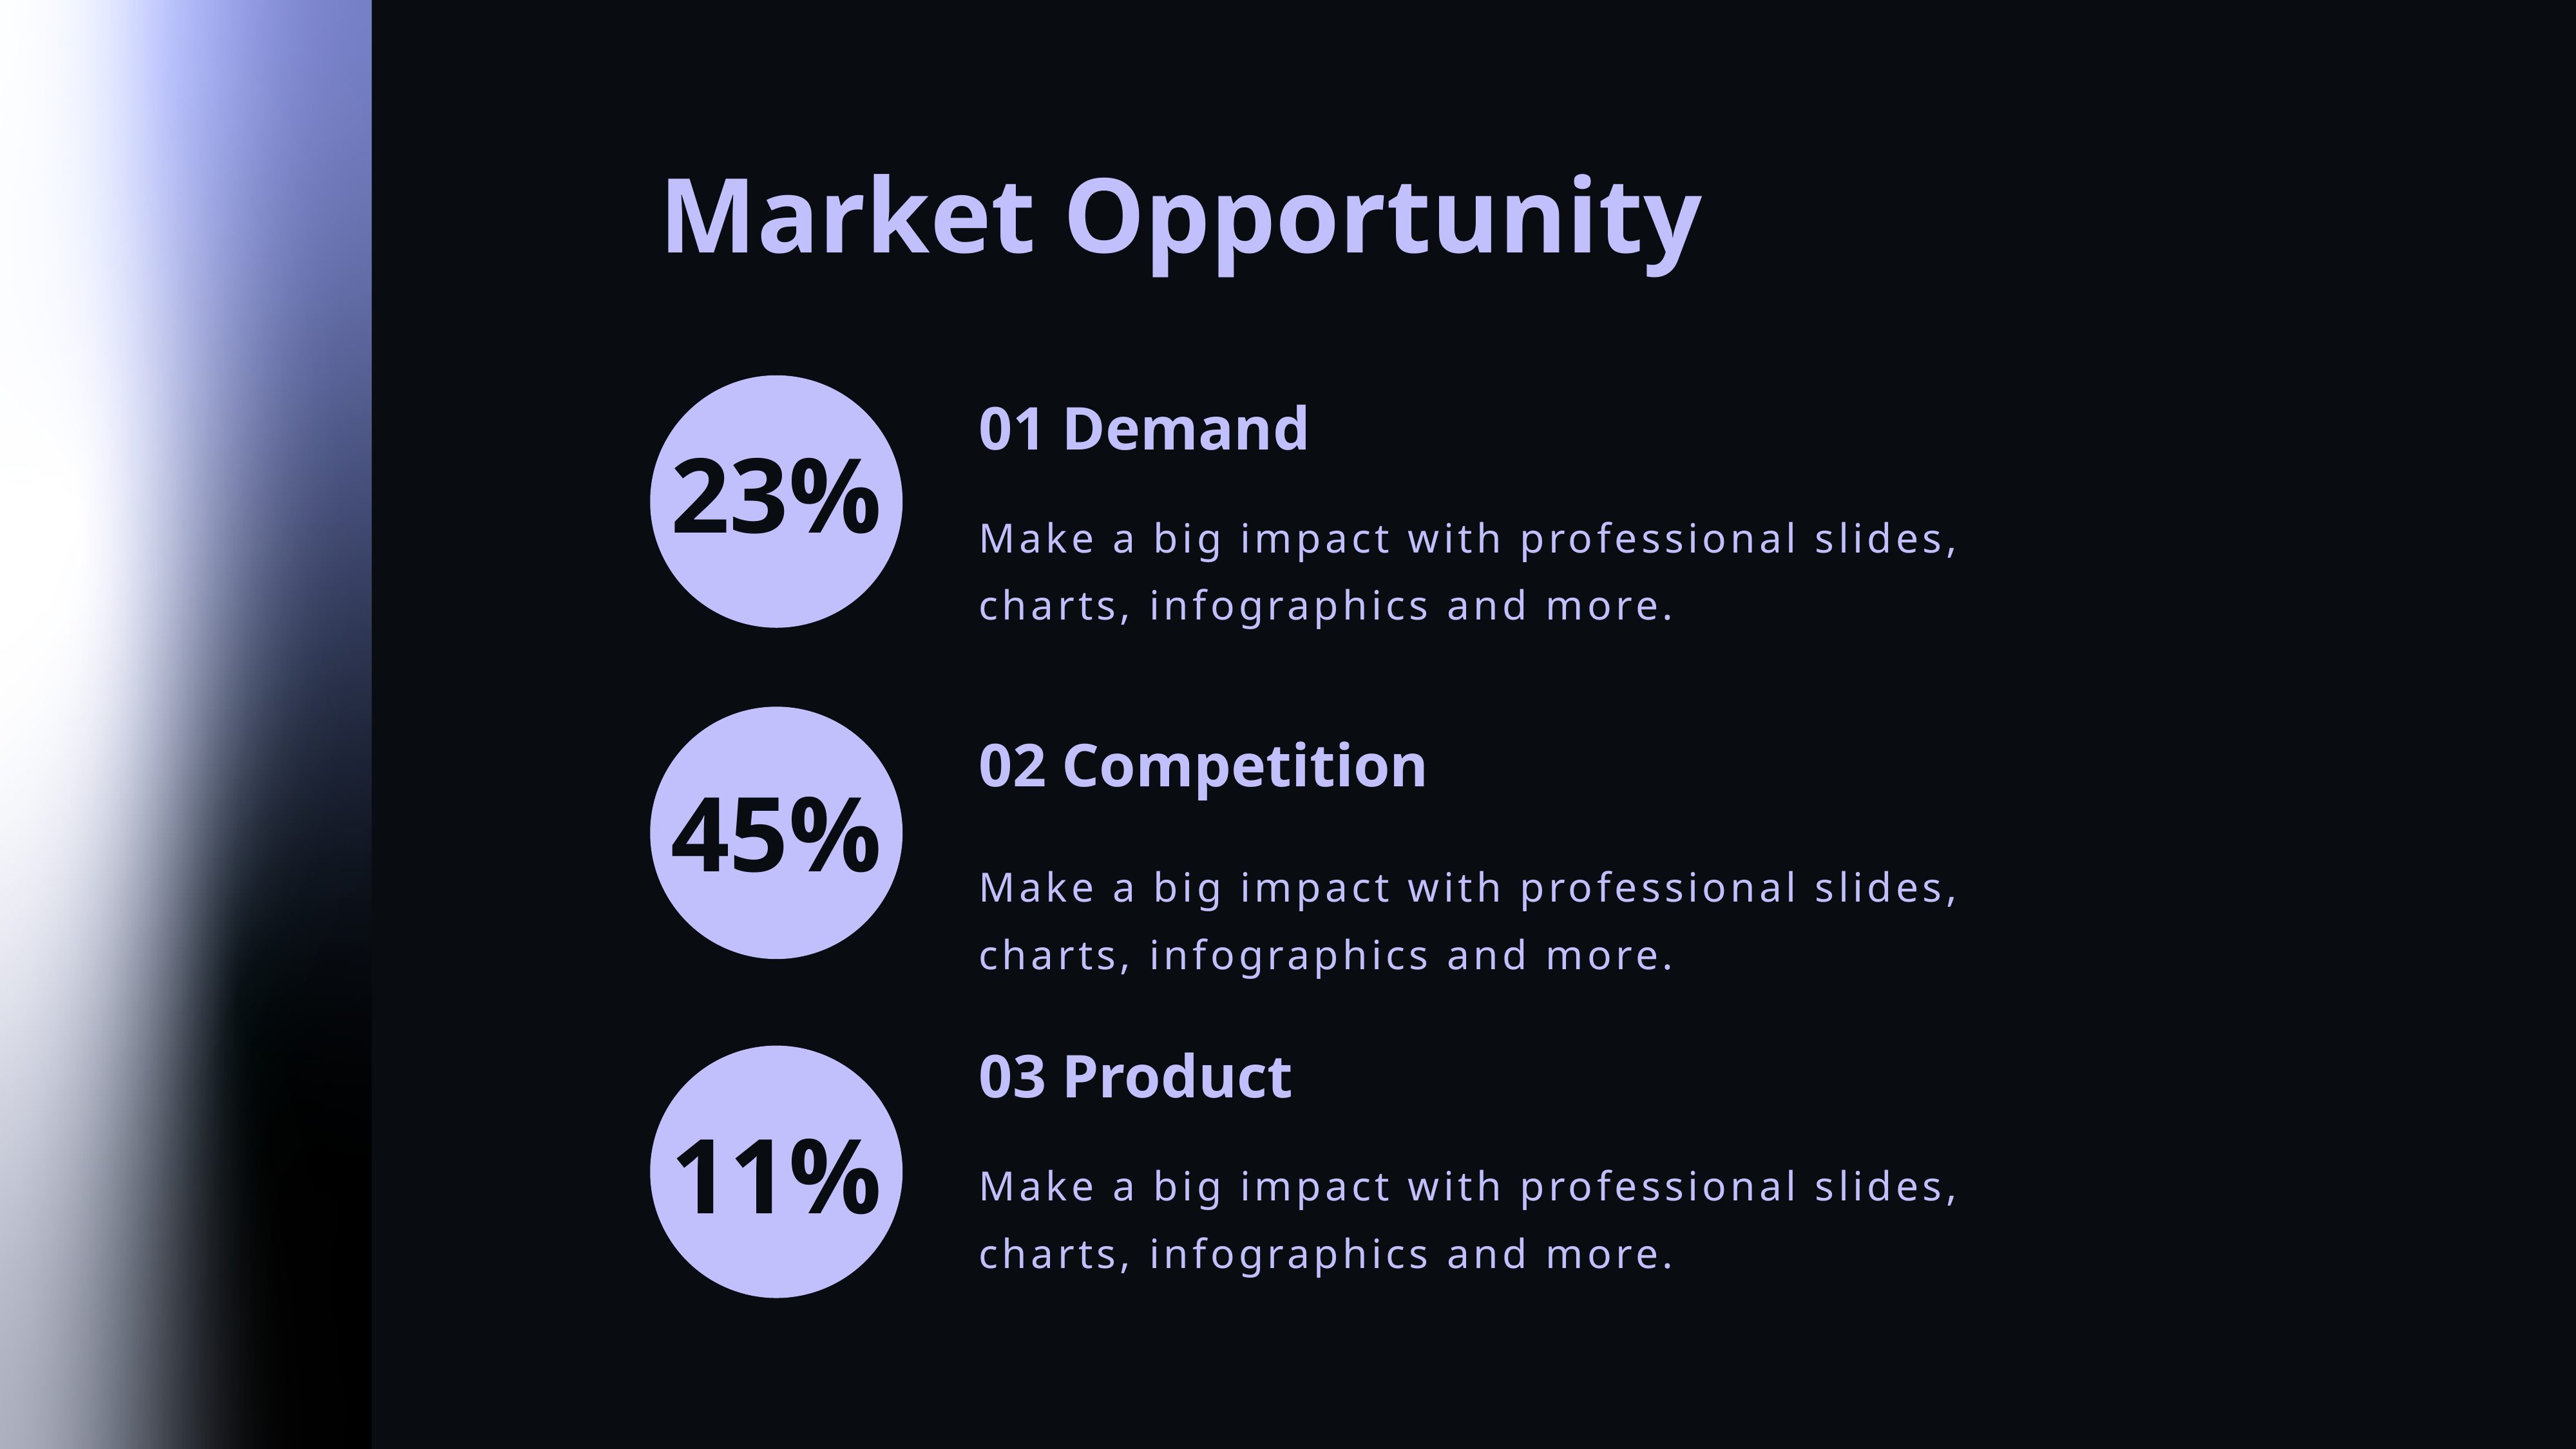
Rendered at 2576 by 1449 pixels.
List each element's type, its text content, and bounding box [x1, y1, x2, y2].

text_box 01 Demand [969, 379, 2129, 466]
picture [0, 0, 967, 1449]
text_box Make a big impact with professional slides, charts, infographics and more. [969, 837, 2129, 983]
text_box 23% [650, 412, 903, 529]
text_box 02 Competition [969, 715, 2129, 803]
text_box Make a big impact with professional slides, charts, infographics and more. [969, 488, 2129, 633]
text_box [685, 921, 868, 960]
text_box [676, 1045, 876, 1093]
text_box 11% [650, 1093, 903, 1240]
text_box [669, 1240, 884, 1299]
text_box 03 Product [969, 1027, 2129, 1115]
text_box [686, 374, 867, 412]
text_box Market Opportunity [650, 132, 2129, 278]
text_box Make a big impact with professional slides, charts, infographics and more. [969, 1136, 2129, 1282]
